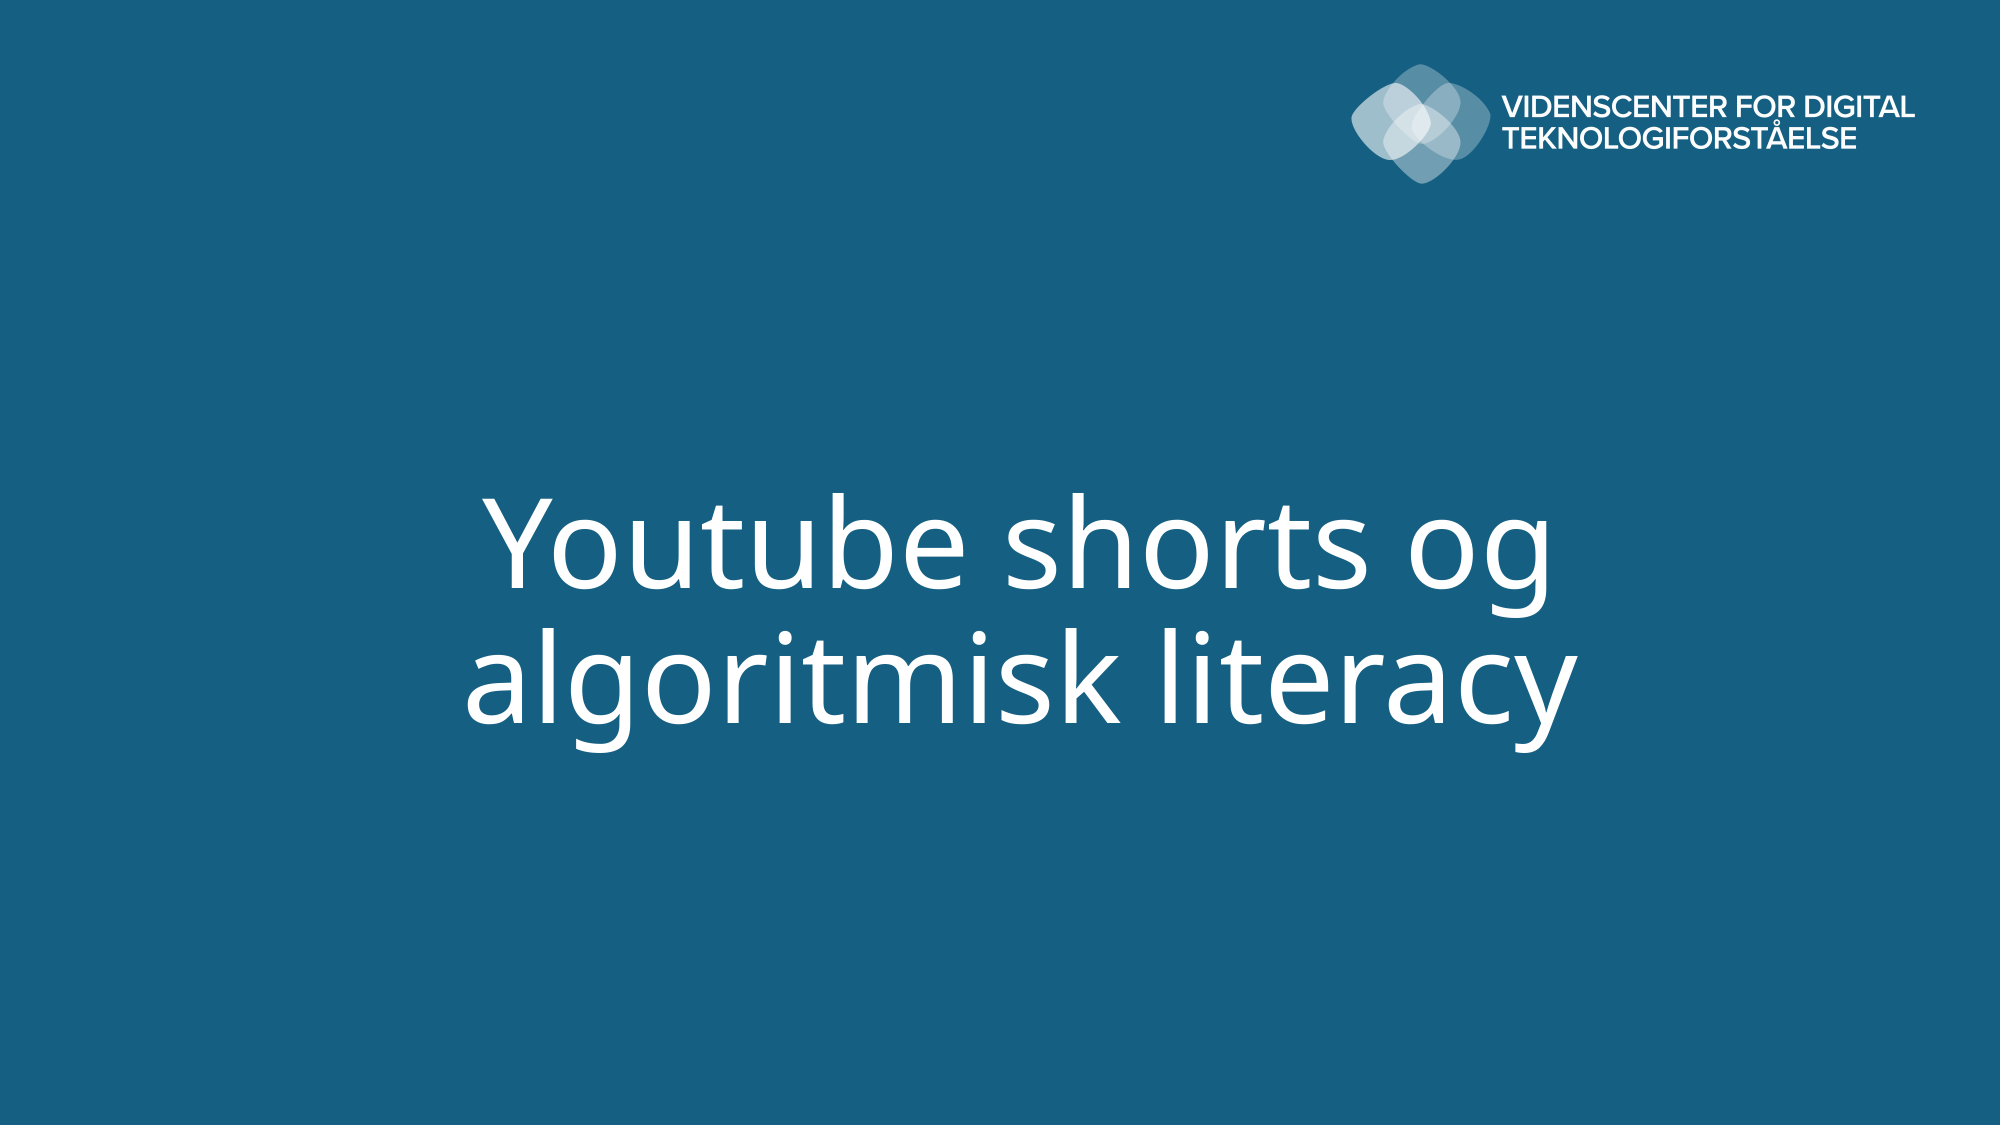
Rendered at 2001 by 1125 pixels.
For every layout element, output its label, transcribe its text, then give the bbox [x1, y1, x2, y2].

picture [1318, 38, 1968, 210]
title Youtube shorts og algoritmisk literacy [270, 366, 1771, 759]
